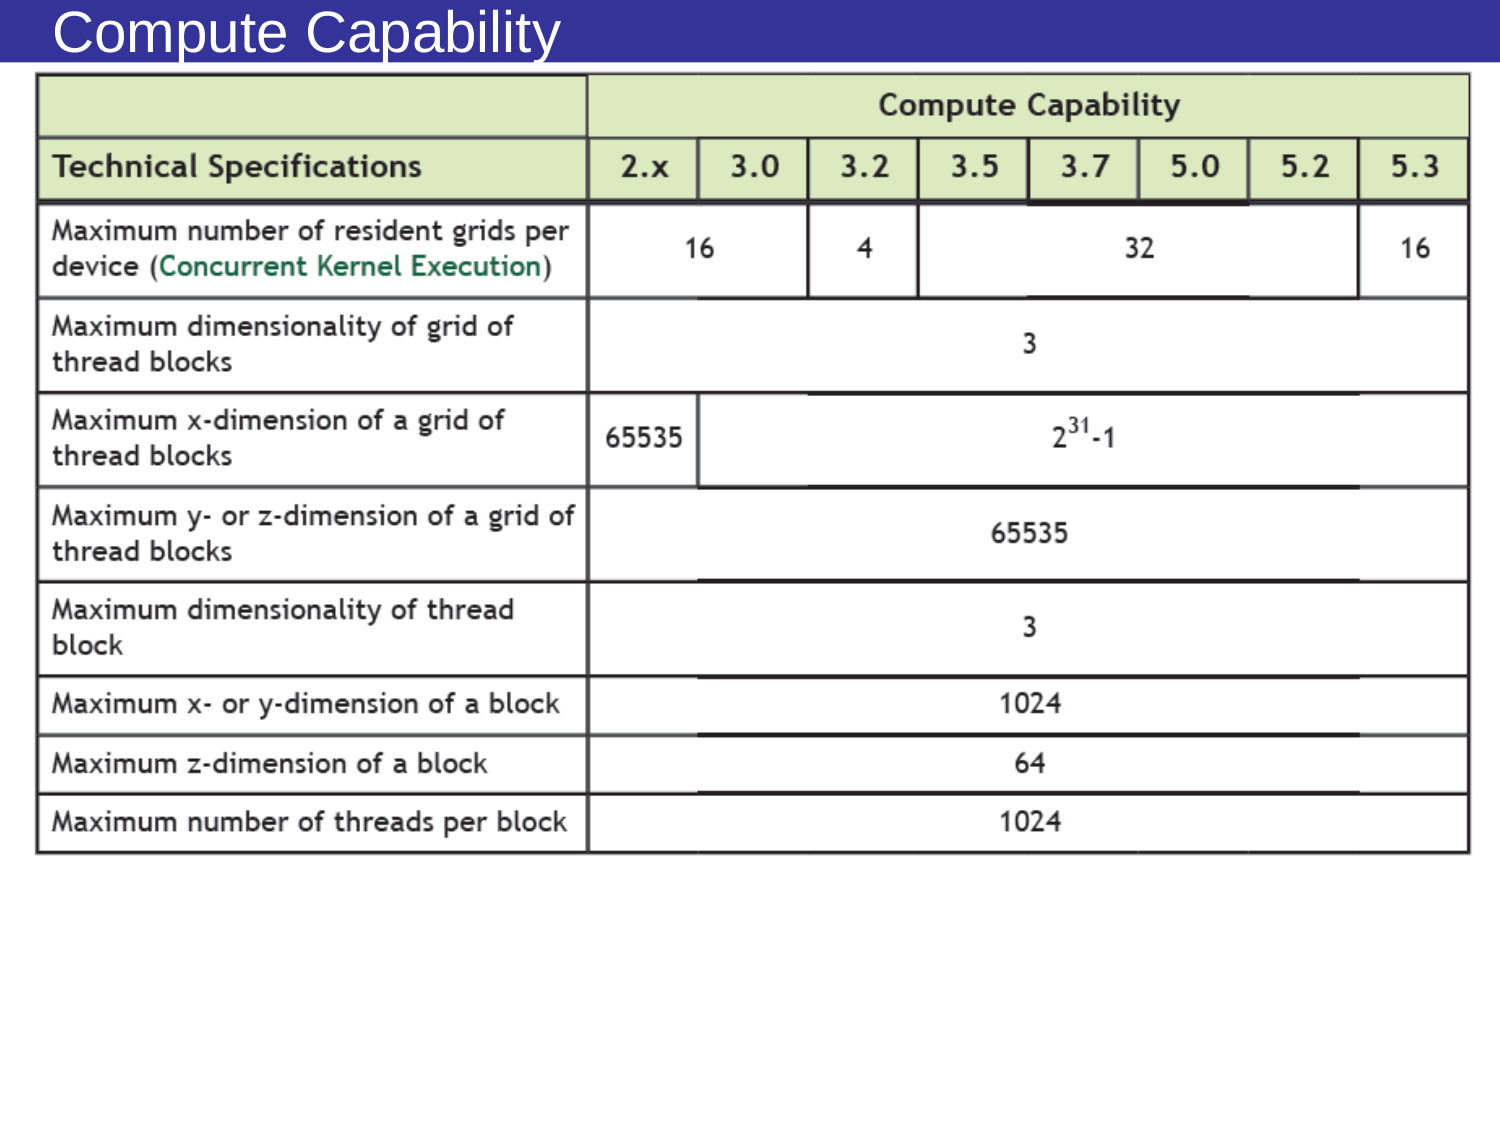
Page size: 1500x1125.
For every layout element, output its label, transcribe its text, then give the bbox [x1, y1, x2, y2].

picture [24, 64, 1500, 876]
title Compute Capability [37, 7, 1426, 51]
